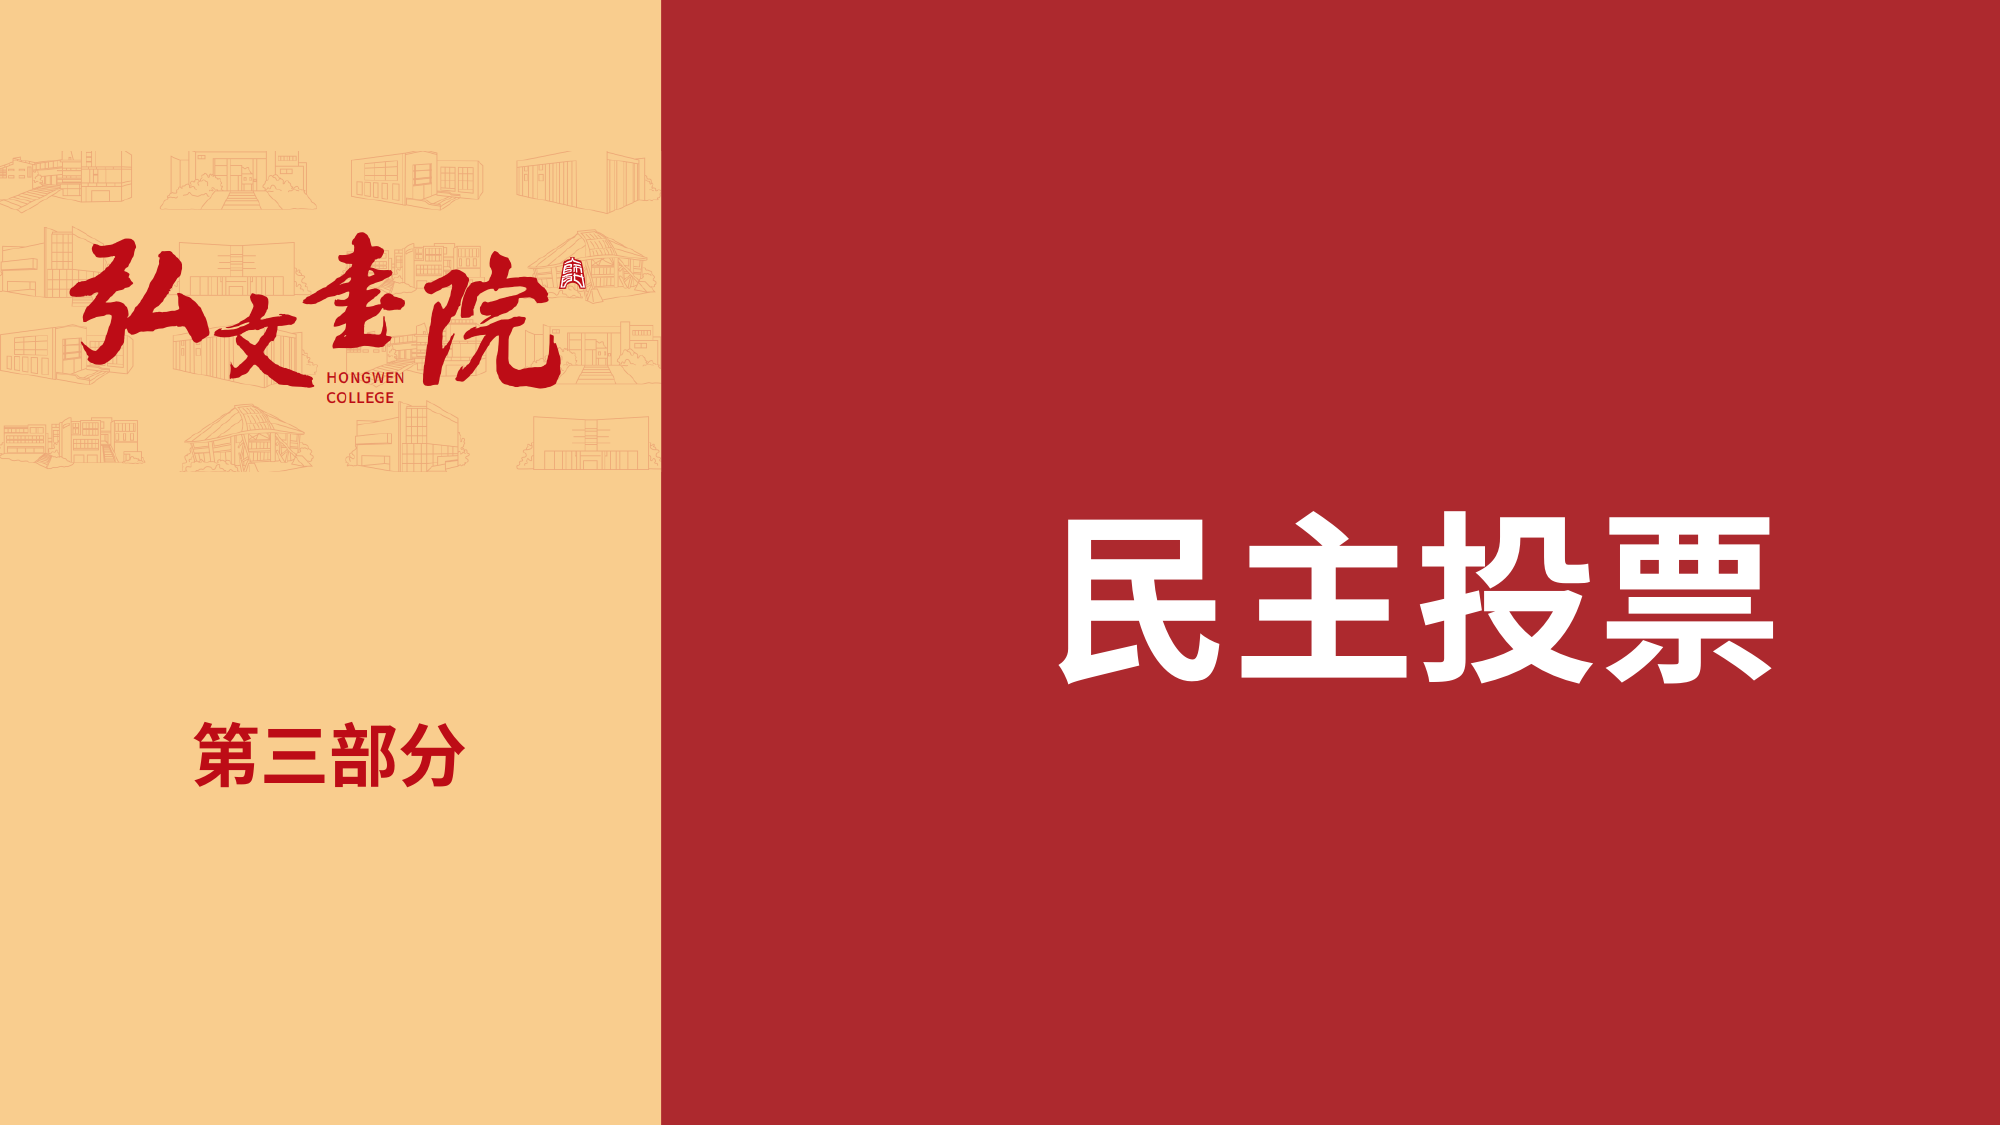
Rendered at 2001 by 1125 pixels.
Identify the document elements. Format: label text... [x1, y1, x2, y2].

picture [0, 151, 662, 472]
list 第三部分 [94, 663, 525, 805]
text_box 民主投票 [926, 410, 1829, 715]
